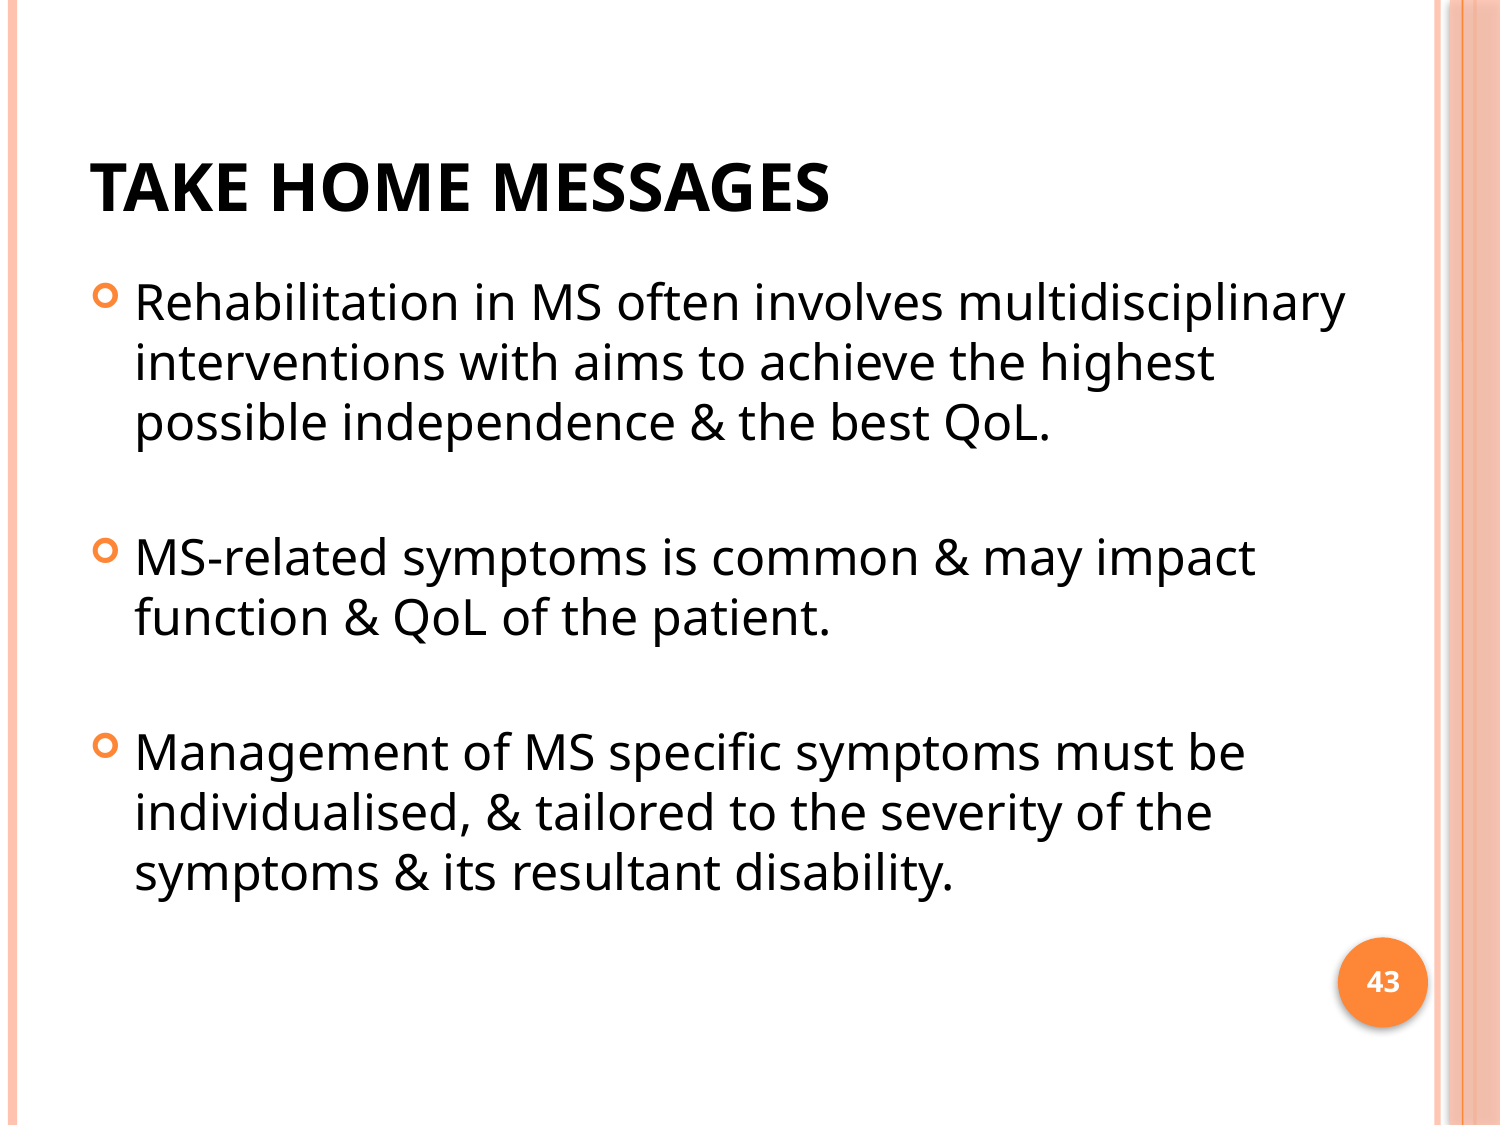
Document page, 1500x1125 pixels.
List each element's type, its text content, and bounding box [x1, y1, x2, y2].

slide_number 43 [1333, 940, 1434, 1027]
title Take home messages [75, 45, 1300, 233]
list Rehabilitation in MS often involves multidisciplinary interventions with aims to achieve the highest possible independence & the best QoL. MS-related symptoms is common & may impact function & QoL of the patient. Management of MS specific symptoms must be individualised, & tailored to the severity of the symptoms & its resultant disability. [75, 262, 1390, 1062]
